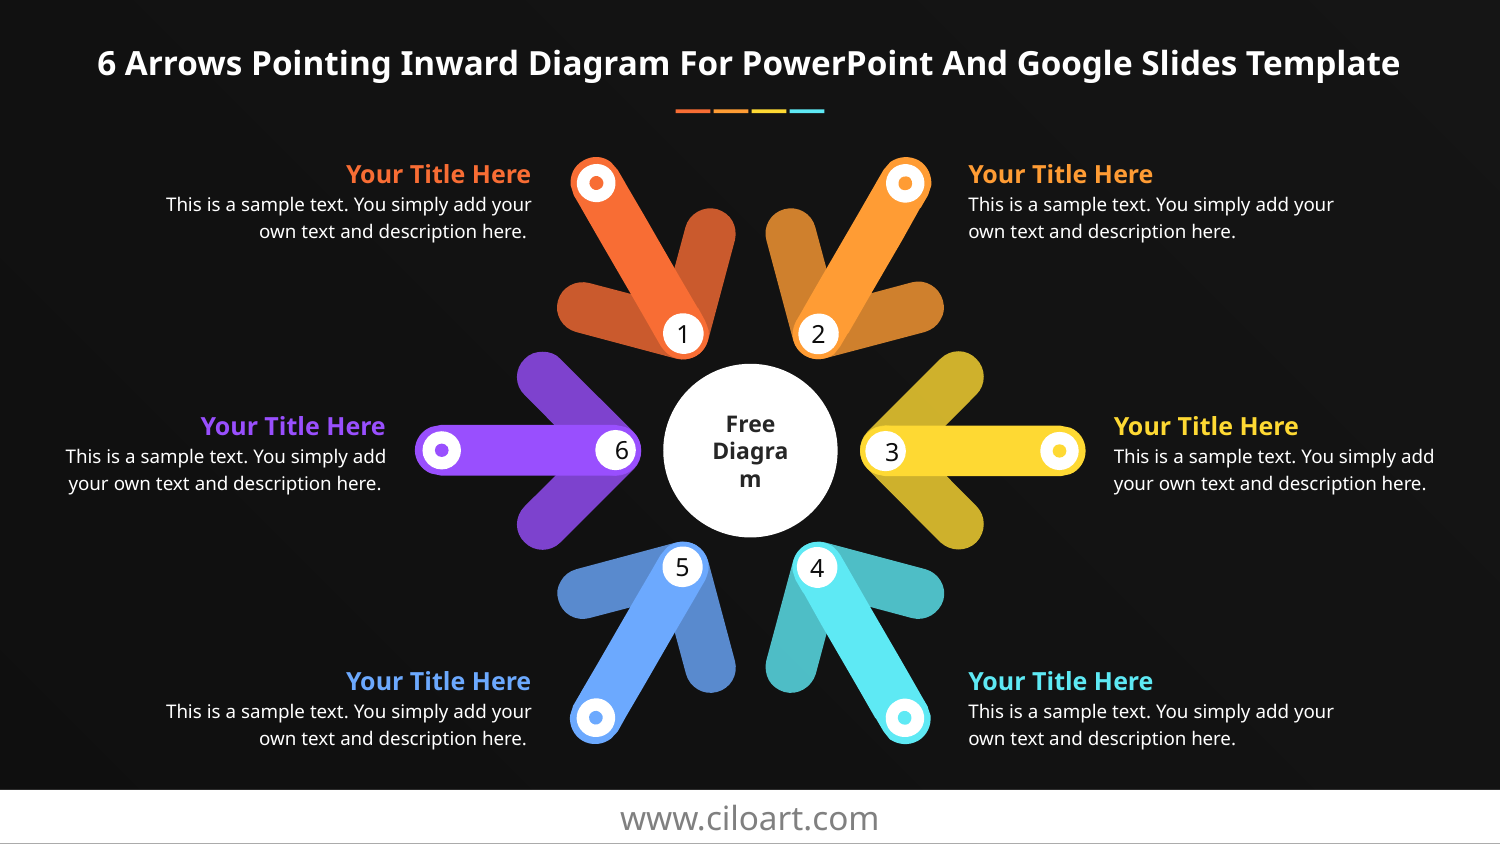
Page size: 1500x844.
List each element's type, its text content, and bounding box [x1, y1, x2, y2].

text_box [555, 538, 739, 747]
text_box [764, 538, 948, 747]
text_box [414, 351, 644, 553]
title 6 Arrows Pointing Inward Diagram For PowerPoint And Google Slides Template [63, 21, 1437, 104]
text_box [762, 155, 946, 363]
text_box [857, 348, 1086, 550]
text_box Your Title Here This is a sample text. You simply add your own text and description here. [1113, 404, 1437, 495]
text_box Your Title Here This is a sample text. You simply add your own text and description here. [968, 659, 1365, 750]
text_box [553, 154, 737, 363]
text_box Your Title Here This is a sample text. You simply add your own text and description here. [135, 659, 532, 750]
text_box Your Title Here This is a sample text. You simply add your own text and description here. [968, 152, 1365, 243]
text_box Free Diagram [663, 363, 838, 538]
text_box Your Title Here This is a sample text. You simply add your own text and description here. [135, 152, 532, 243]
text_box Your Title Here This is a sample text. You simply add your own text and description here. [63, 404, 387, 495]
